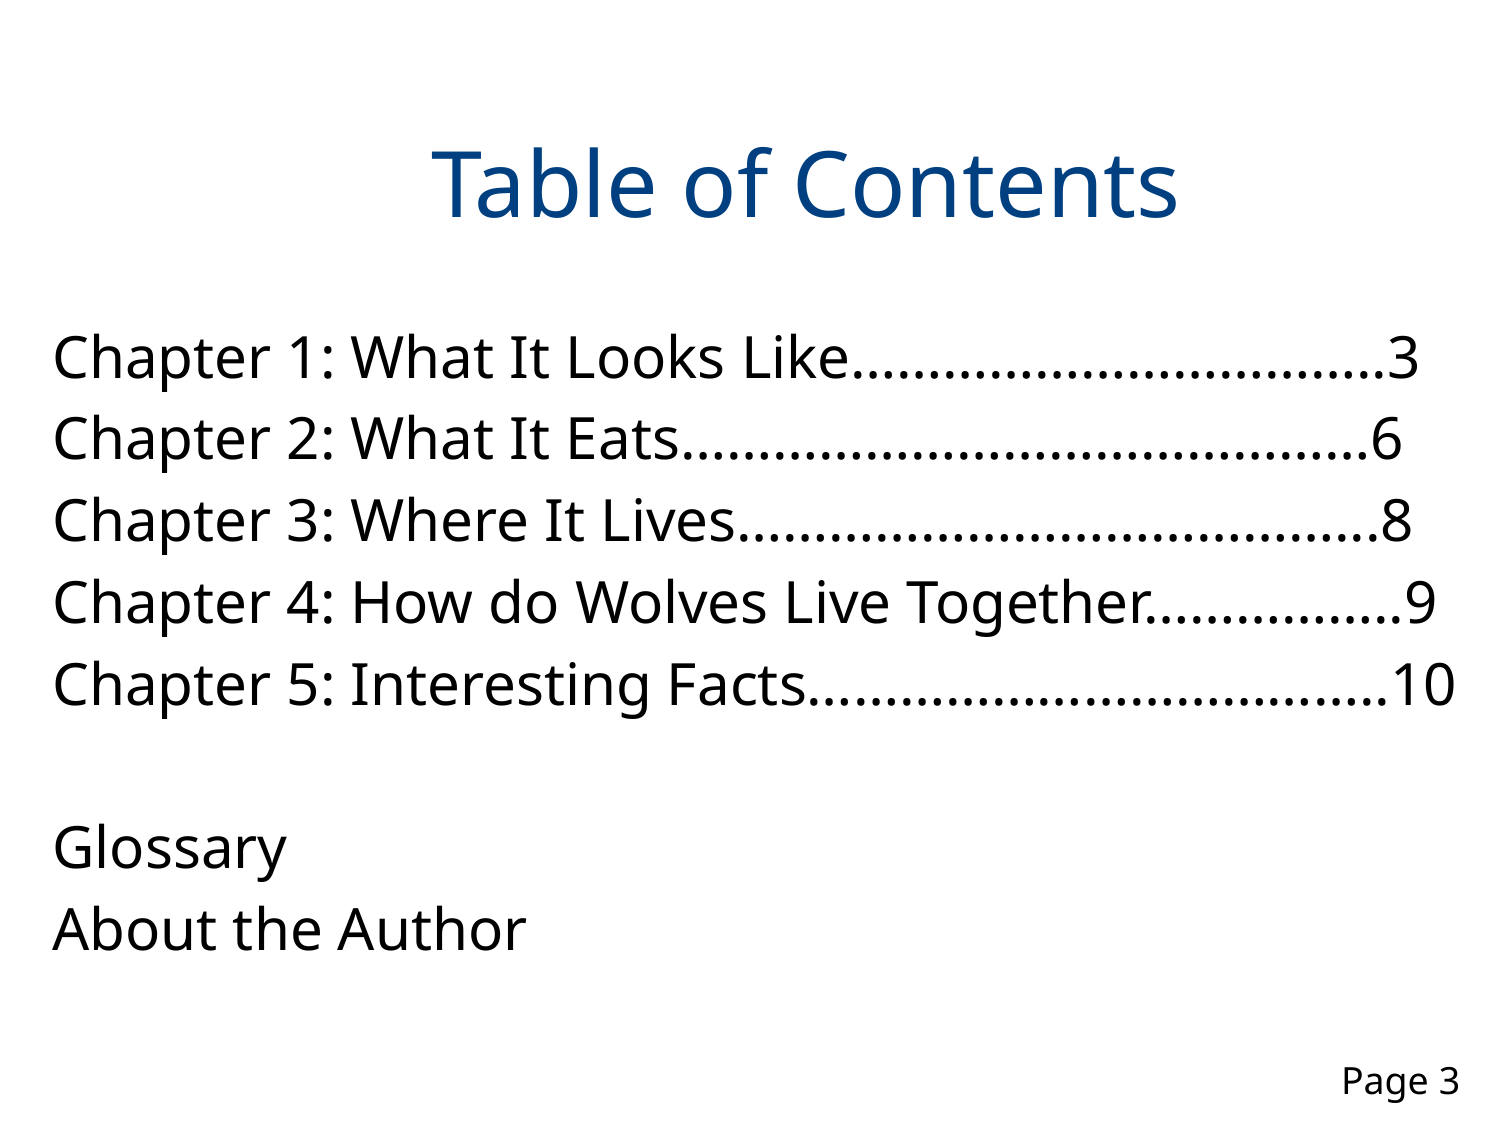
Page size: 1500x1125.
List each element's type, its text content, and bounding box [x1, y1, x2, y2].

list Chapter 1: What It Looks Like……………………………..3 Chapter 2: What It Eats………………………………………6 Chapter 3: Where It Lives…………………………………...8 Chapter 4: How do Wolves Live Together……………..9 Chapter 5: Interesting Facts………………………………..10 Glossary About the Author [37, 312, 1500, 988]
title Table of Contents [224, 87, 1388, 276]
